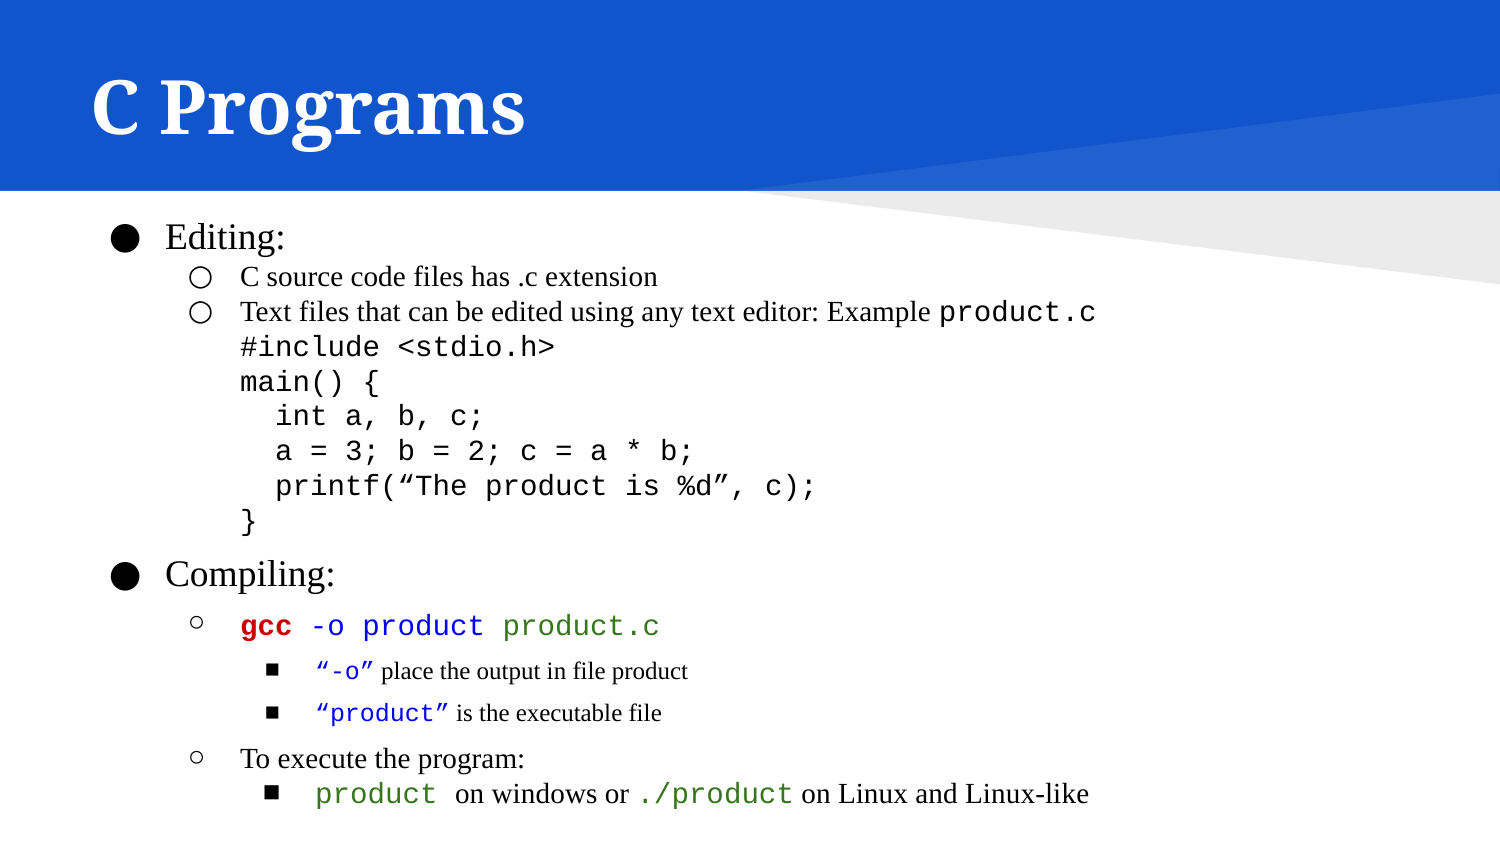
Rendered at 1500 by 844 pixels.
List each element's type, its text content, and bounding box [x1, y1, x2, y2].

title C Programs [75, 33, 1425, 175]
list Editing: C source code files has .c extension Text files that can be edited using any text editor: Example product.c #include <stdio.h> main() { int a, b, c; a = 3; b = 2; c = a * b; printf(“The product is %d”, c); } Compiling: gcc -o product product.c “-o” place the output in file product “product” is the executable file To execute the program: product on windows or ./product on Linux and Linux-like [75, 196, 1425, 808]
